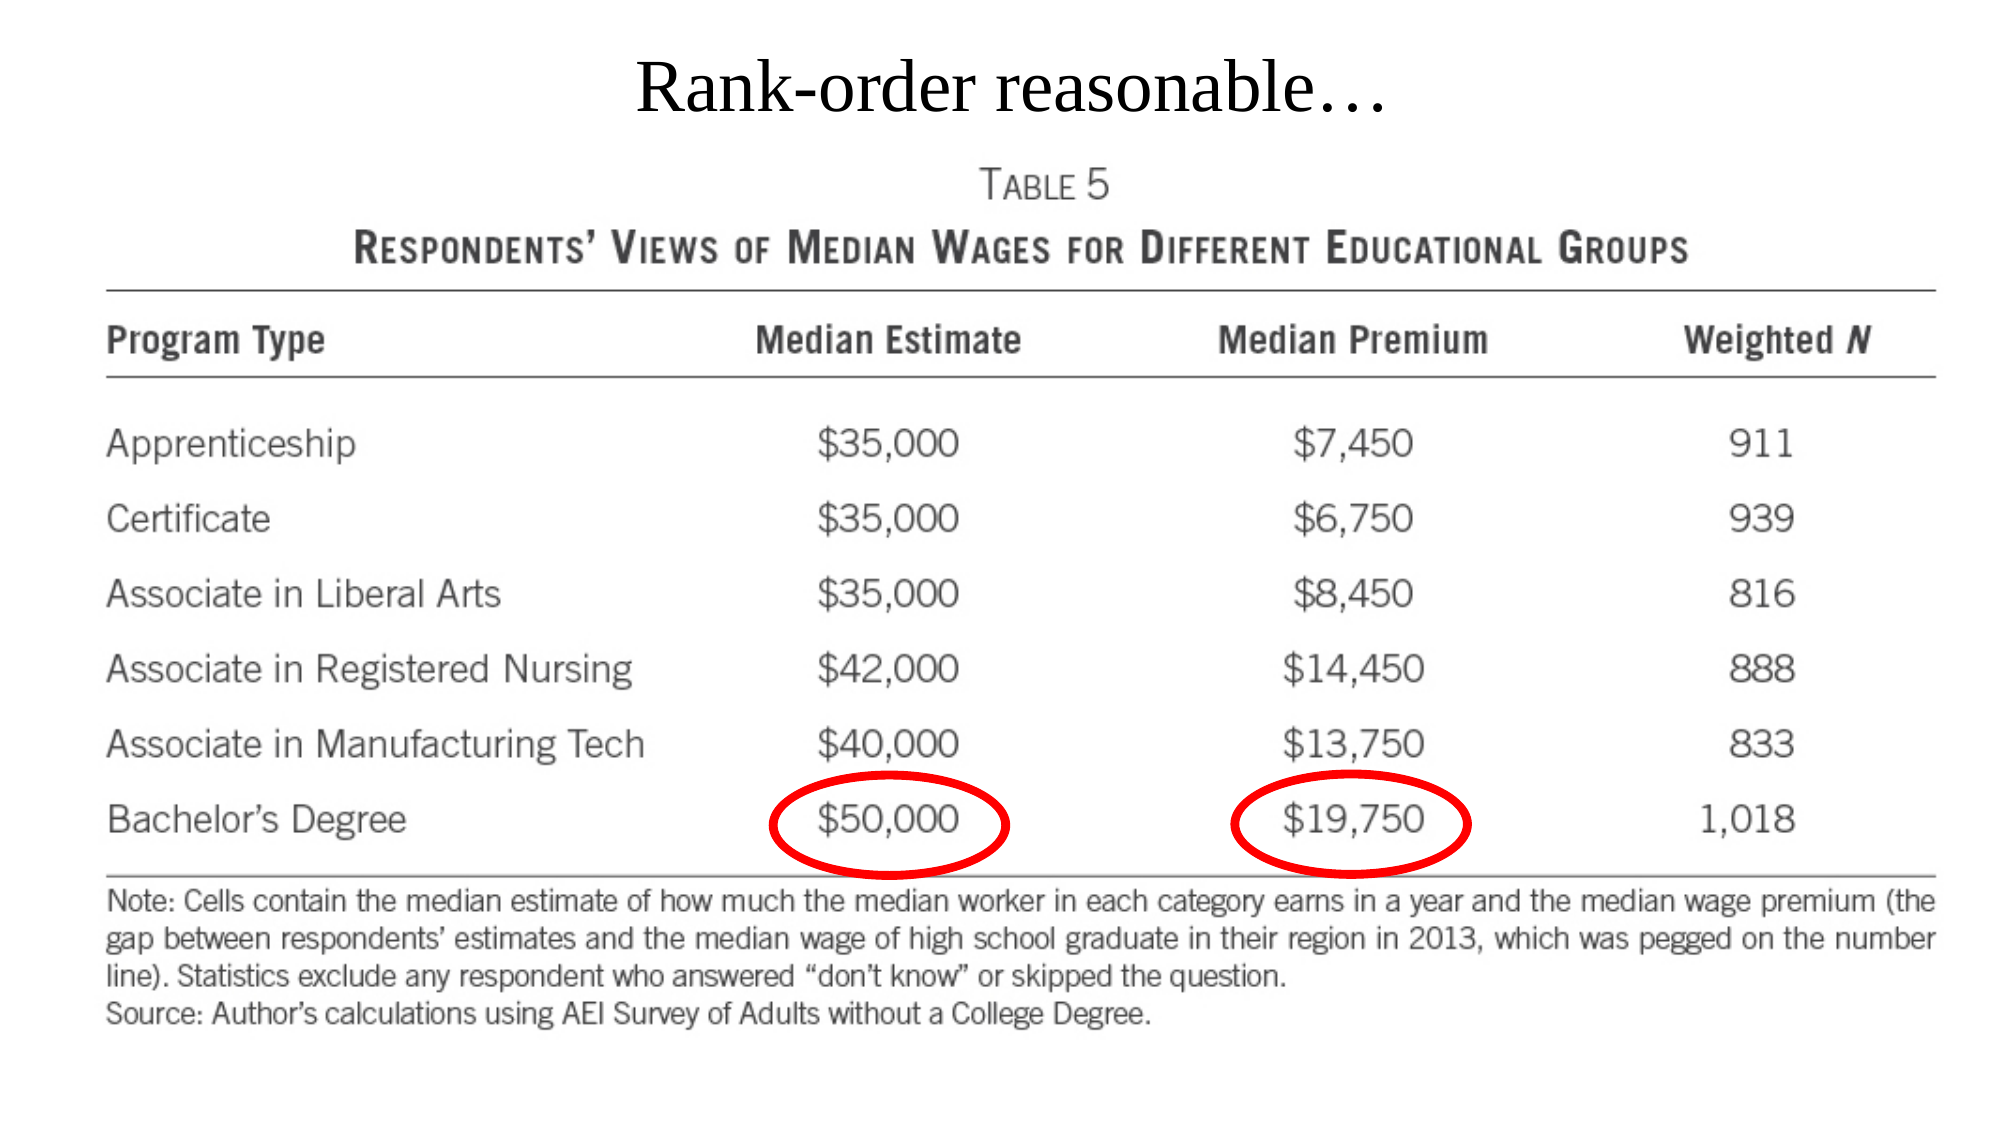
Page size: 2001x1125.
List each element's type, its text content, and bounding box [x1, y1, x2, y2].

picture [86, 136, 1944, 1049]
title Rank-order reasonable… [143, 0, 1883, 136]
